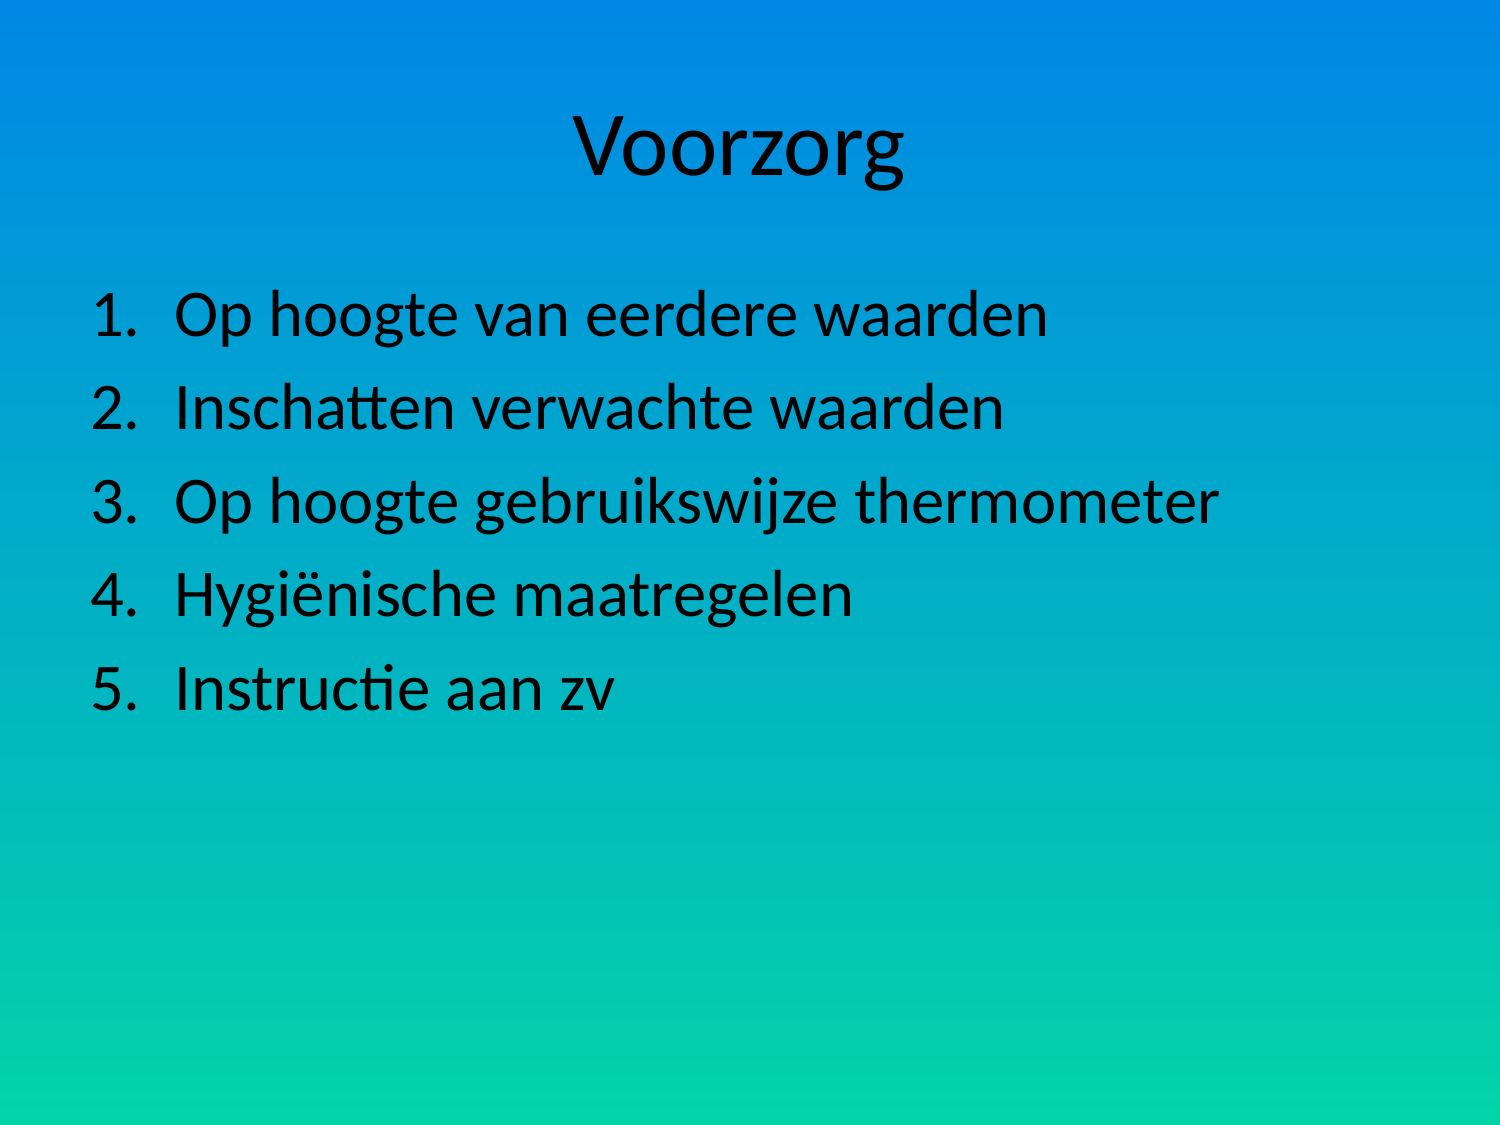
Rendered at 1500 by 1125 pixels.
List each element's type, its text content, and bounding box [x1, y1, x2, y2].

list Op hoogte van eerdere waarden Inschatten verwachte waarden Op hoogte gebruikswijze thermometer Hygiënische maatregelen Instructie aan zv [75, 262, 1425, 1005]
title Voorzorg [75, 45, 1425, 233]
